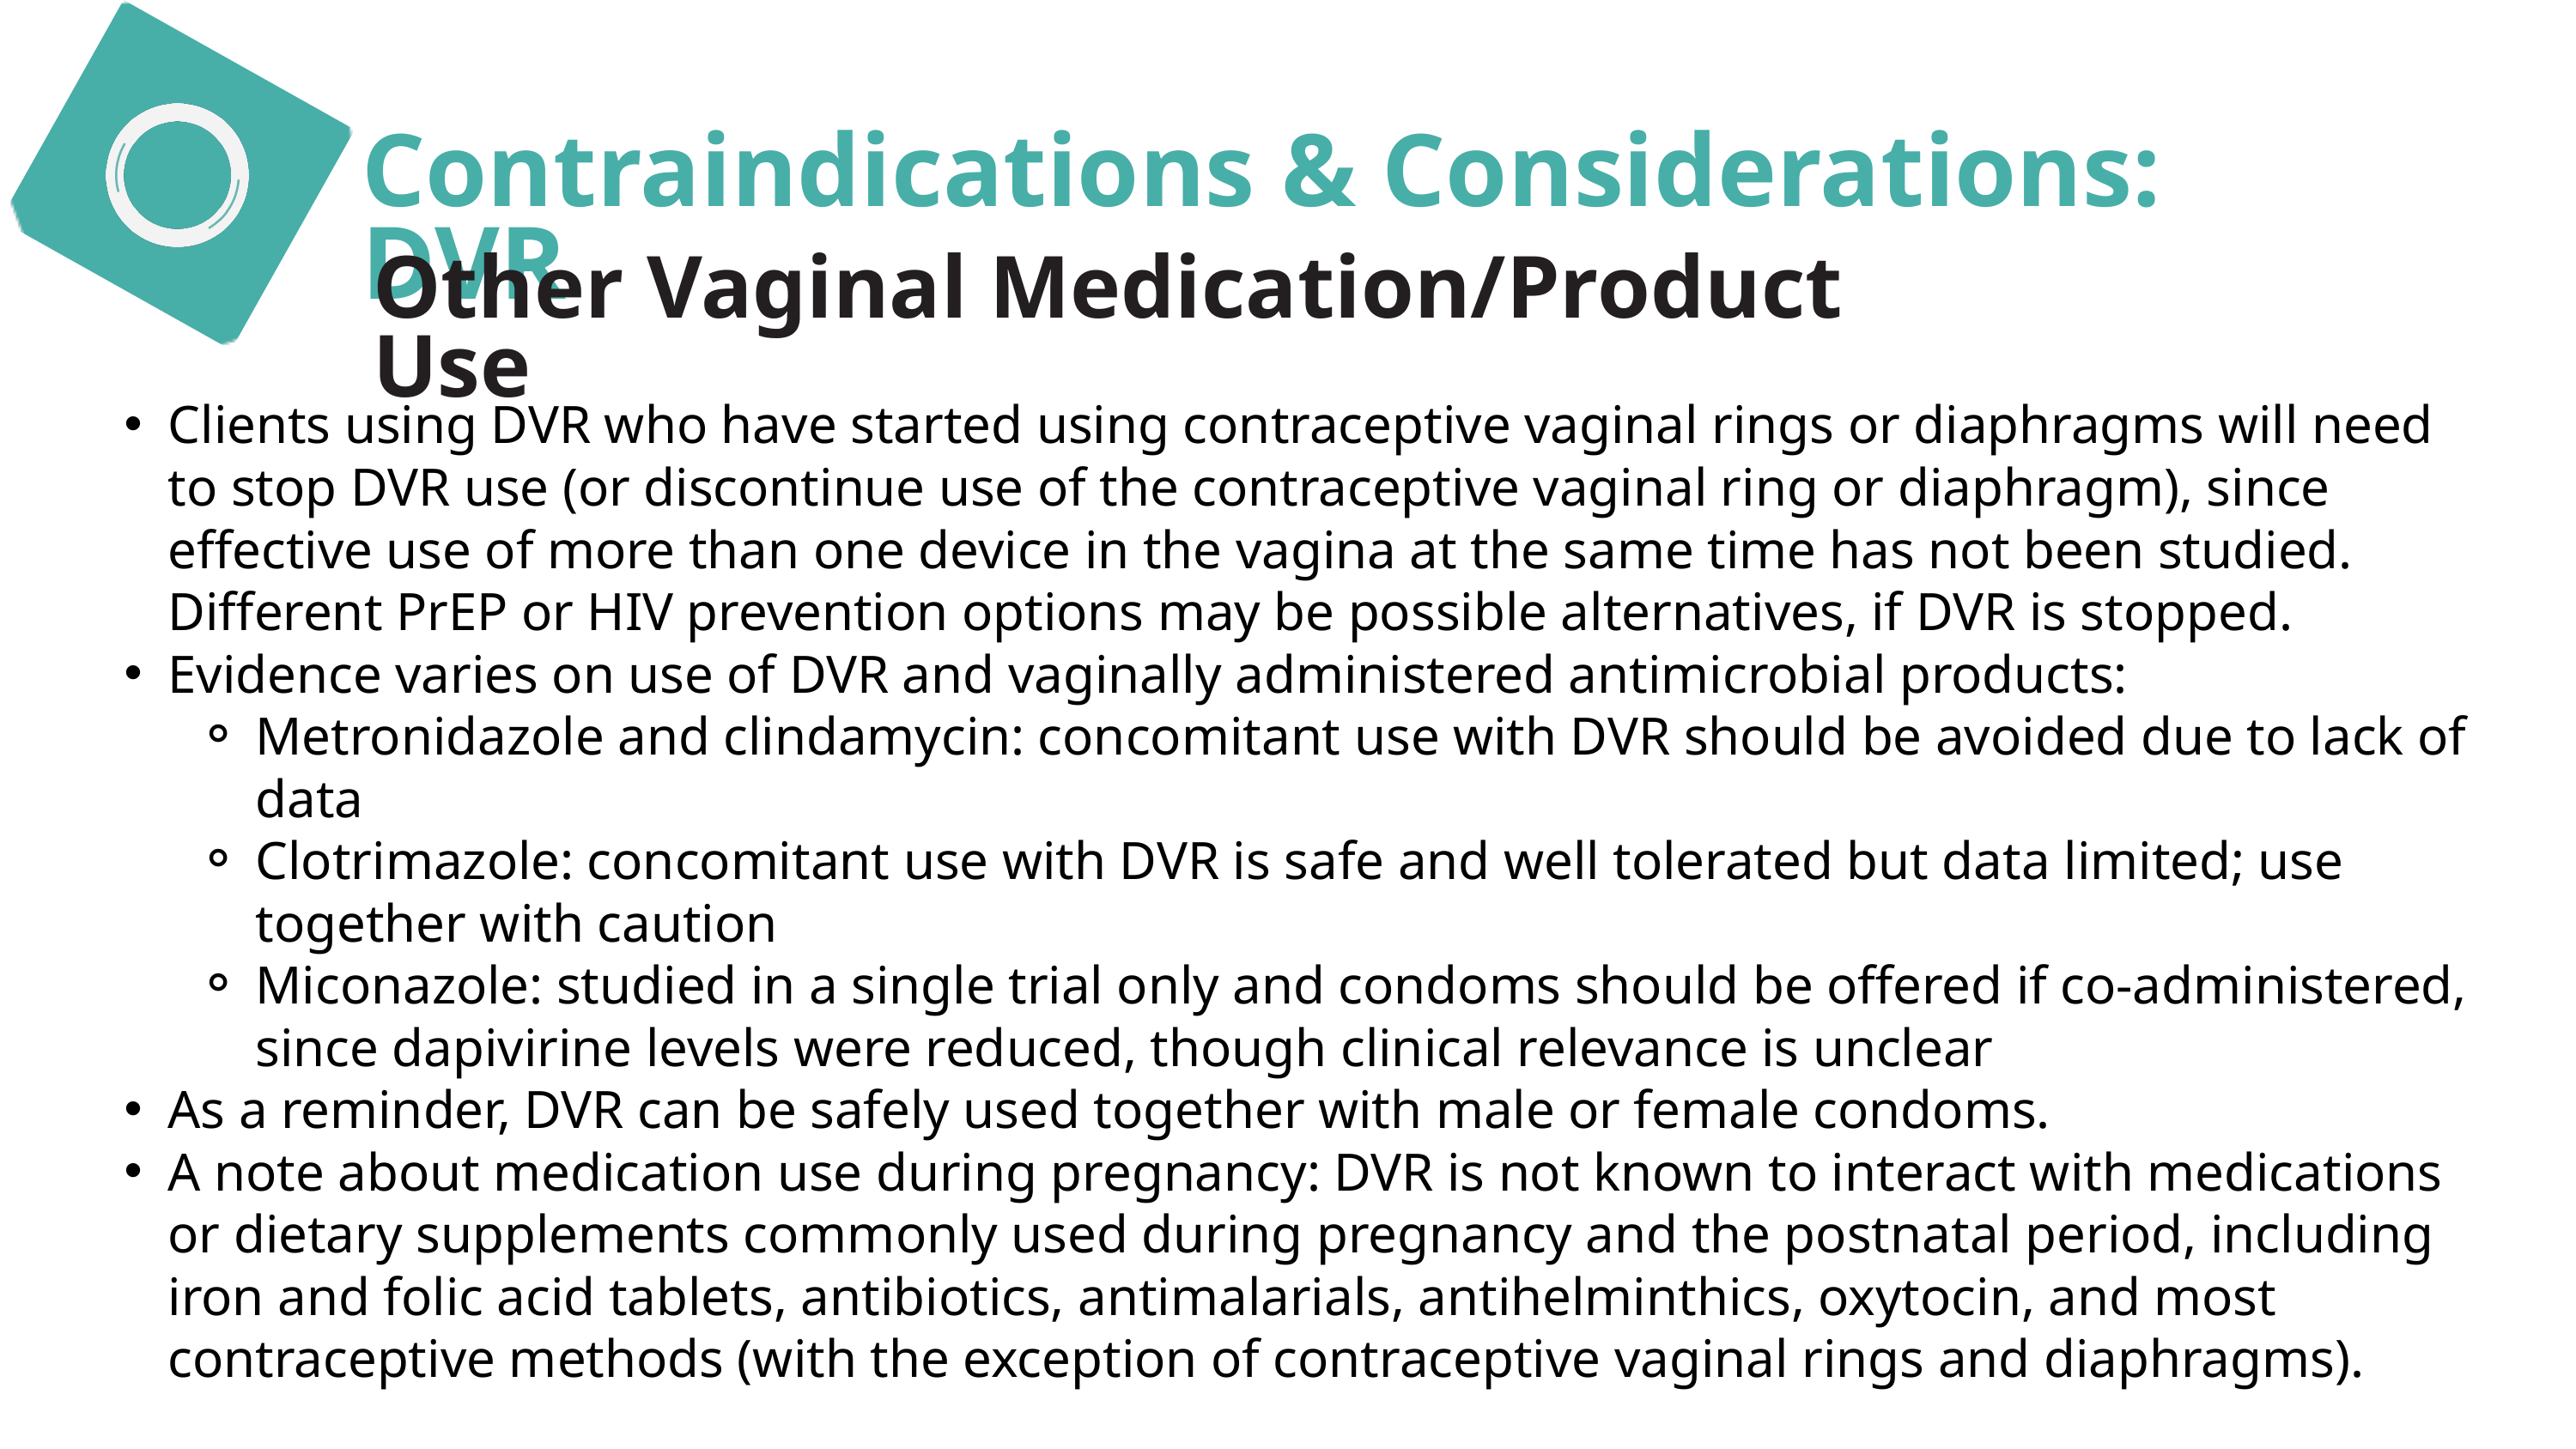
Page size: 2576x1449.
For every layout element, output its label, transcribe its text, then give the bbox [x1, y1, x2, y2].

text_box Contraindications & Considerations: DVR [361, 134, 2215, 319]
text_box Clients using DVR who have started using contraceptive vaginal rings or diaphragms will need to stop DVR use (or discontinue use of the contraceptive vaginal ring or diaphragm), since effective use of more than one device in the vagina at the same time has not been studied. Different PrEP or HIV prevention options may be possible alternatives, if DVR is stopped. Evidence varies on use of DVR and vaginally administered antimicrobial products: Metronidazole and clindamycin: concomitant use with DVR should be avoided due to lack of data Clotrimazole: concomitant use with DVR is safe and well tolerated but data limited; use together with caution Miconazole: studied in a single trial only and condoms should be offered if co-administered, since dapivirine levels were reduced, though clinical relevance is unclear As a reminder, DVR can be safely used together with male or female condoms. A note about medication use during pregnancy: DVR is not known to interact with medications or dietary supplements commonly used during pregnancy and the postnatal period, including iron and folic acid tablets, antibiotics, antimalarials, antihelminthics, oxytocin, and most contraceptive methods (with the exception of contraceptive vaginal rings and diaphragms). [80, 391, 2496, 1388]
text_box Other Vaginal Medication/Product Use [373, 256, 1917, 415]
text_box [0, 0, 355, 350]
